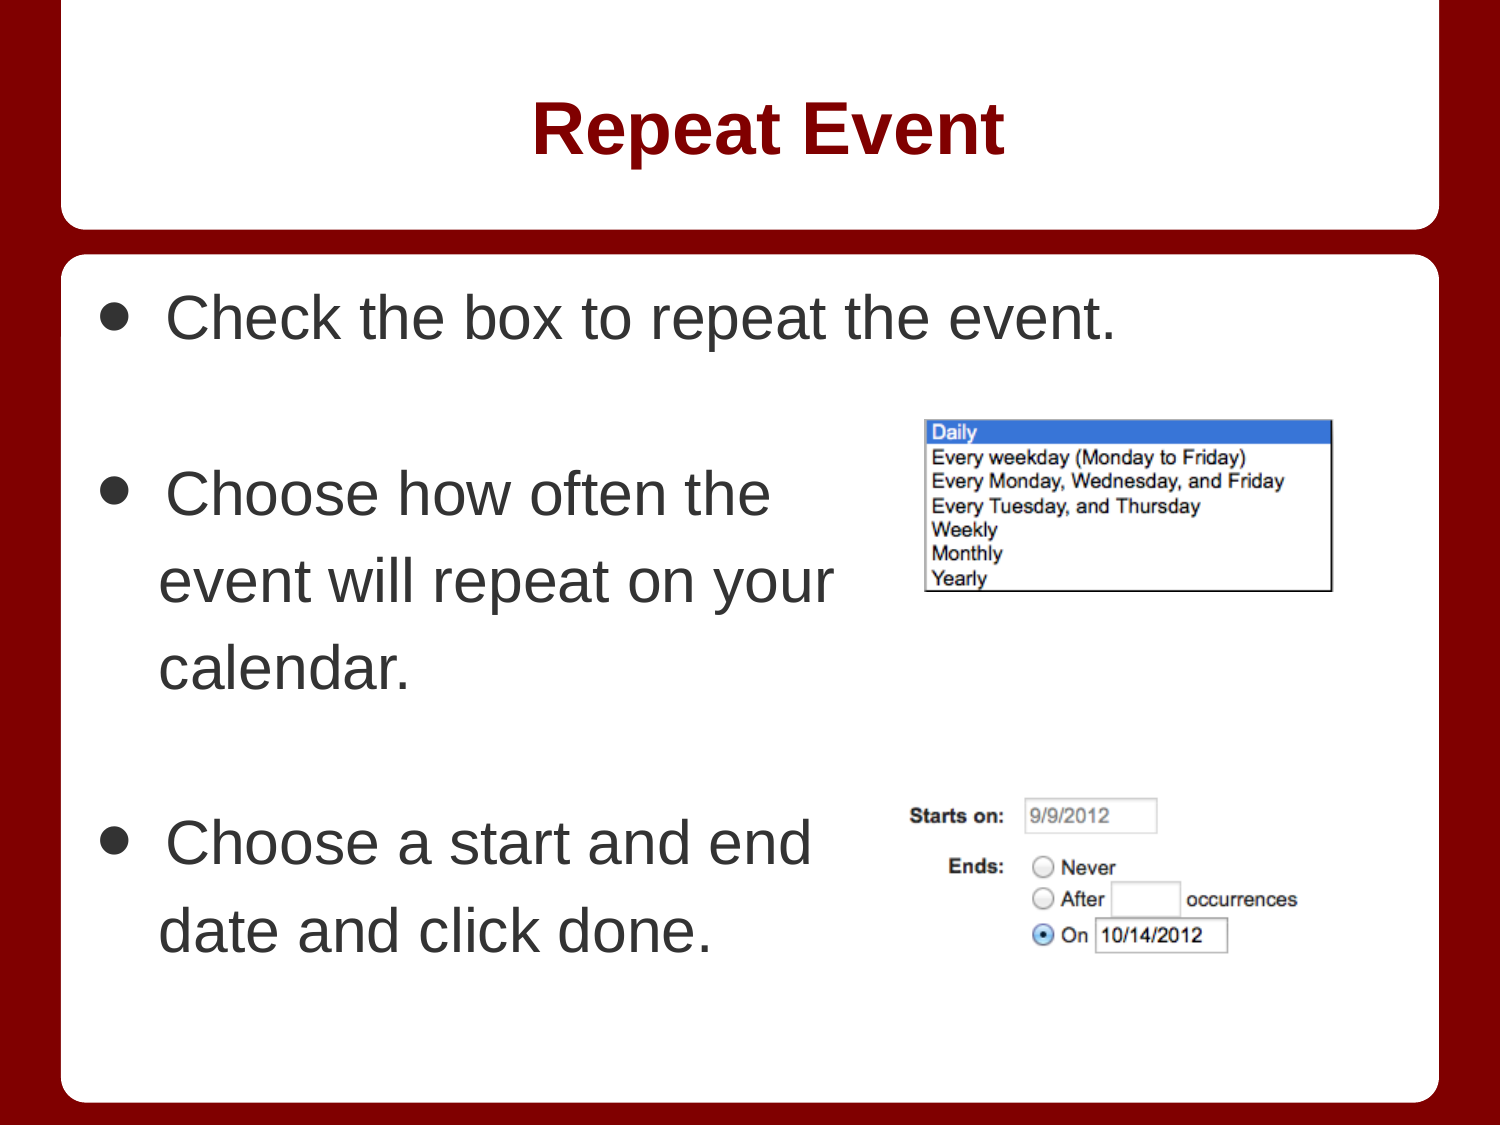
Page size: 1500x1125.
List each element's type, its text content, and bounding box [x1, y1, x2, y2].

text_box [904, 787, 1354, 971]
list Check the box to repeat the event. Choose how often the event will repeat on your calendar. Choose a start and end date and click done. [75, 262, 1425, 1125]
title Repeat Event [75, 15, 1425, 234]
text_box [924, 419, 1334, 592]
